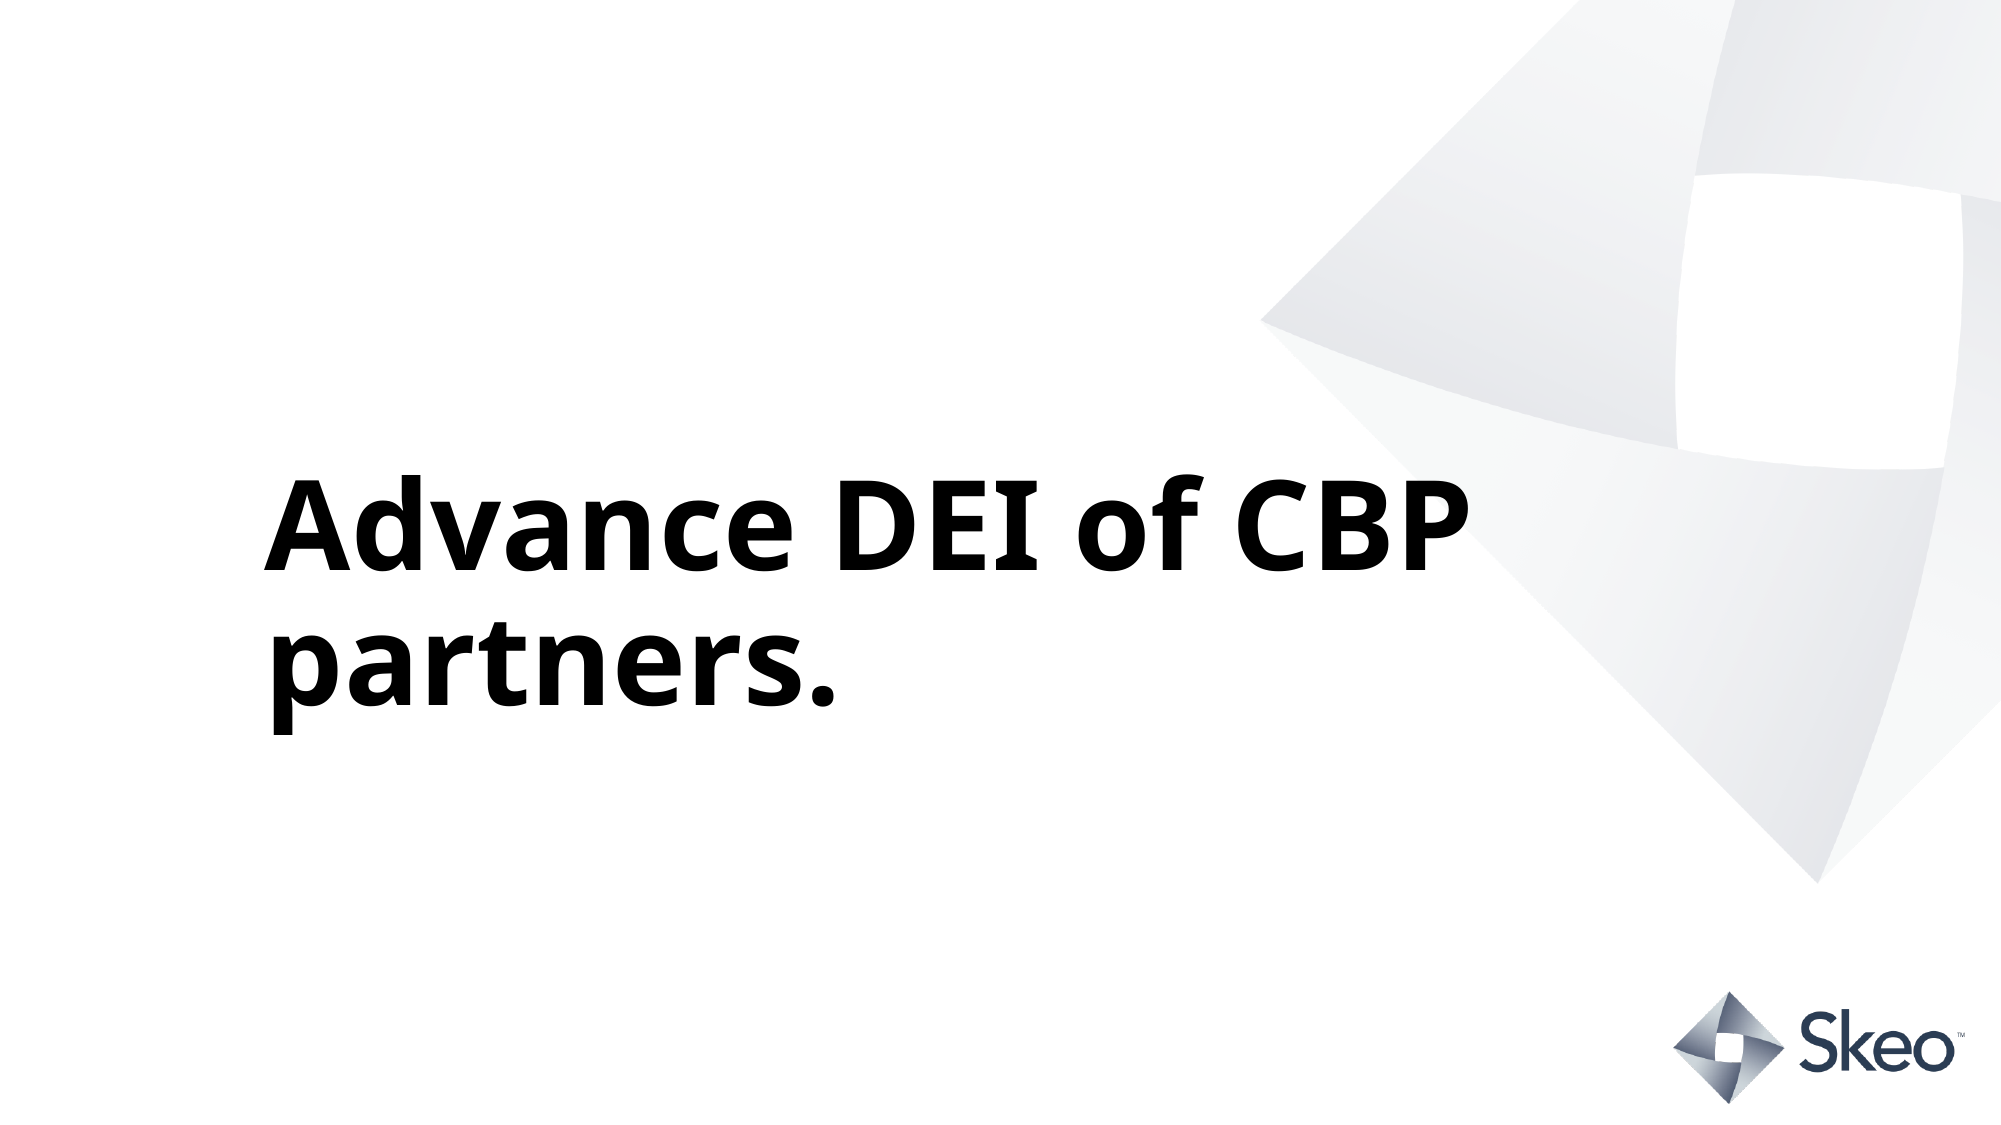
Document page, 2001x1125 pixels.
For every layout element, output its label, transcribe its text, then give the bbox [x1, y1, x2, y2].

picture [1673, 991, 1965, 1104]
title Advance DEI of CBP partners. [249, 244, 1750, 740]
